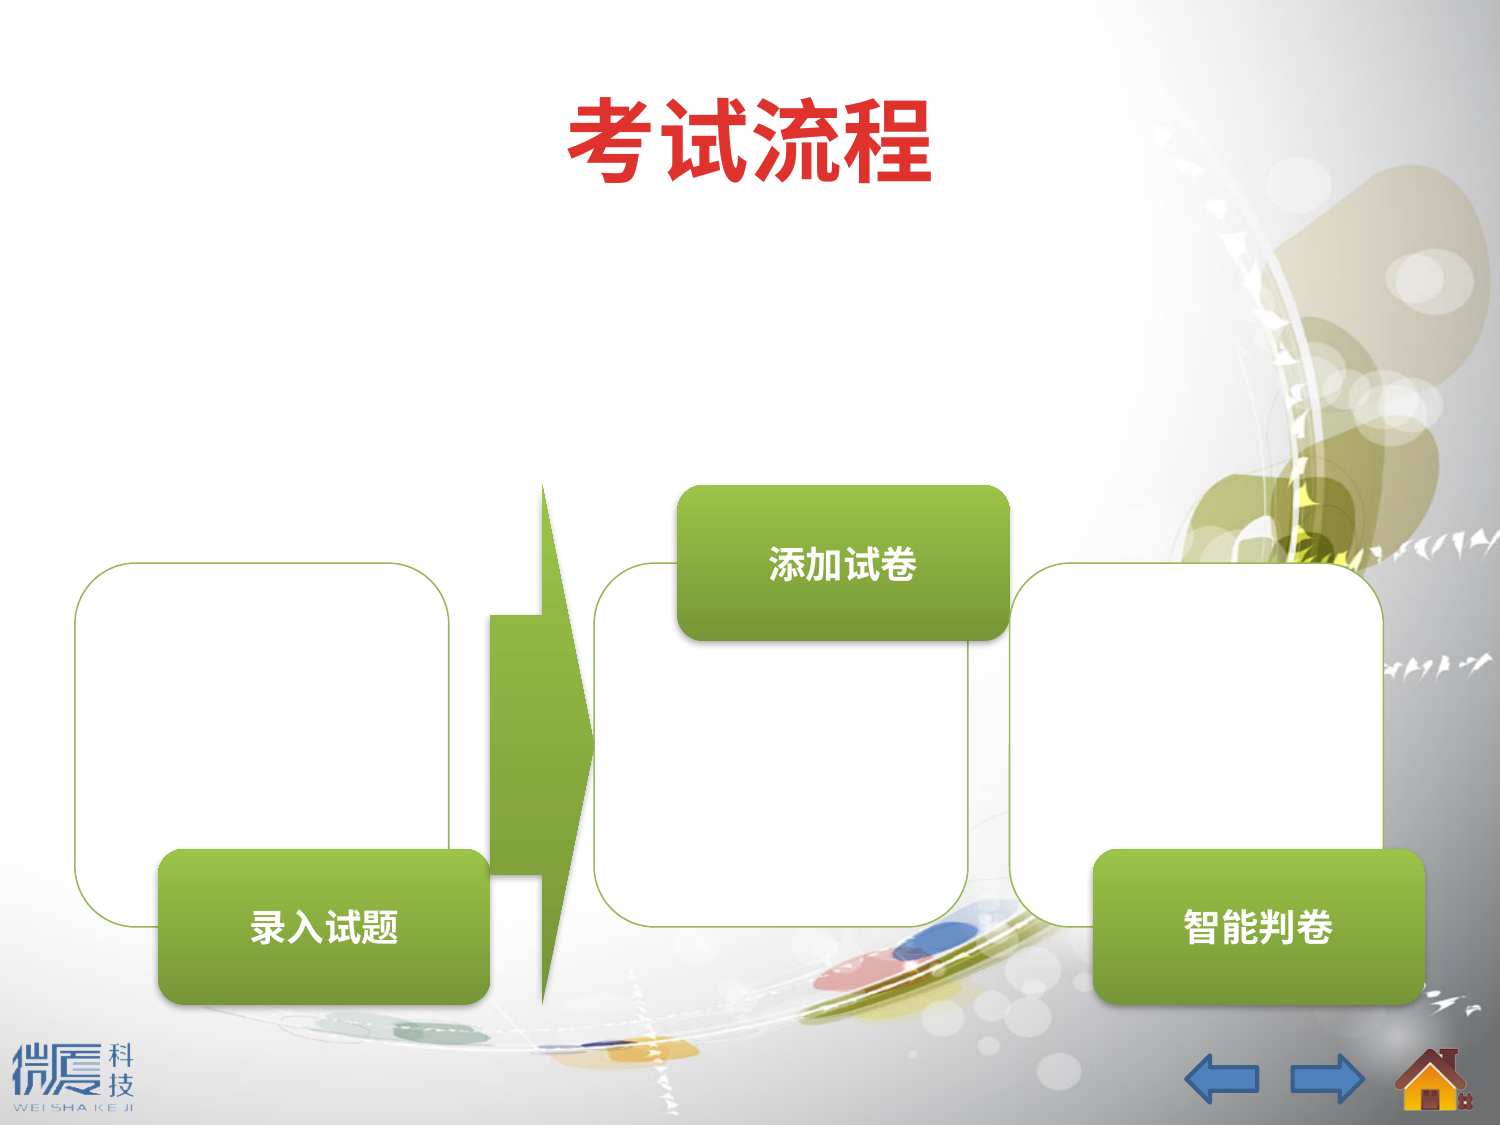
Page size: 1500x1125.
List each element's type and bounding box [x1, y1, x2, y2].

picture [0, 0, 1500, 1125]
list [74, 262, 1426, 1006]
text_box [1186, 1039, 1485, 1118]
